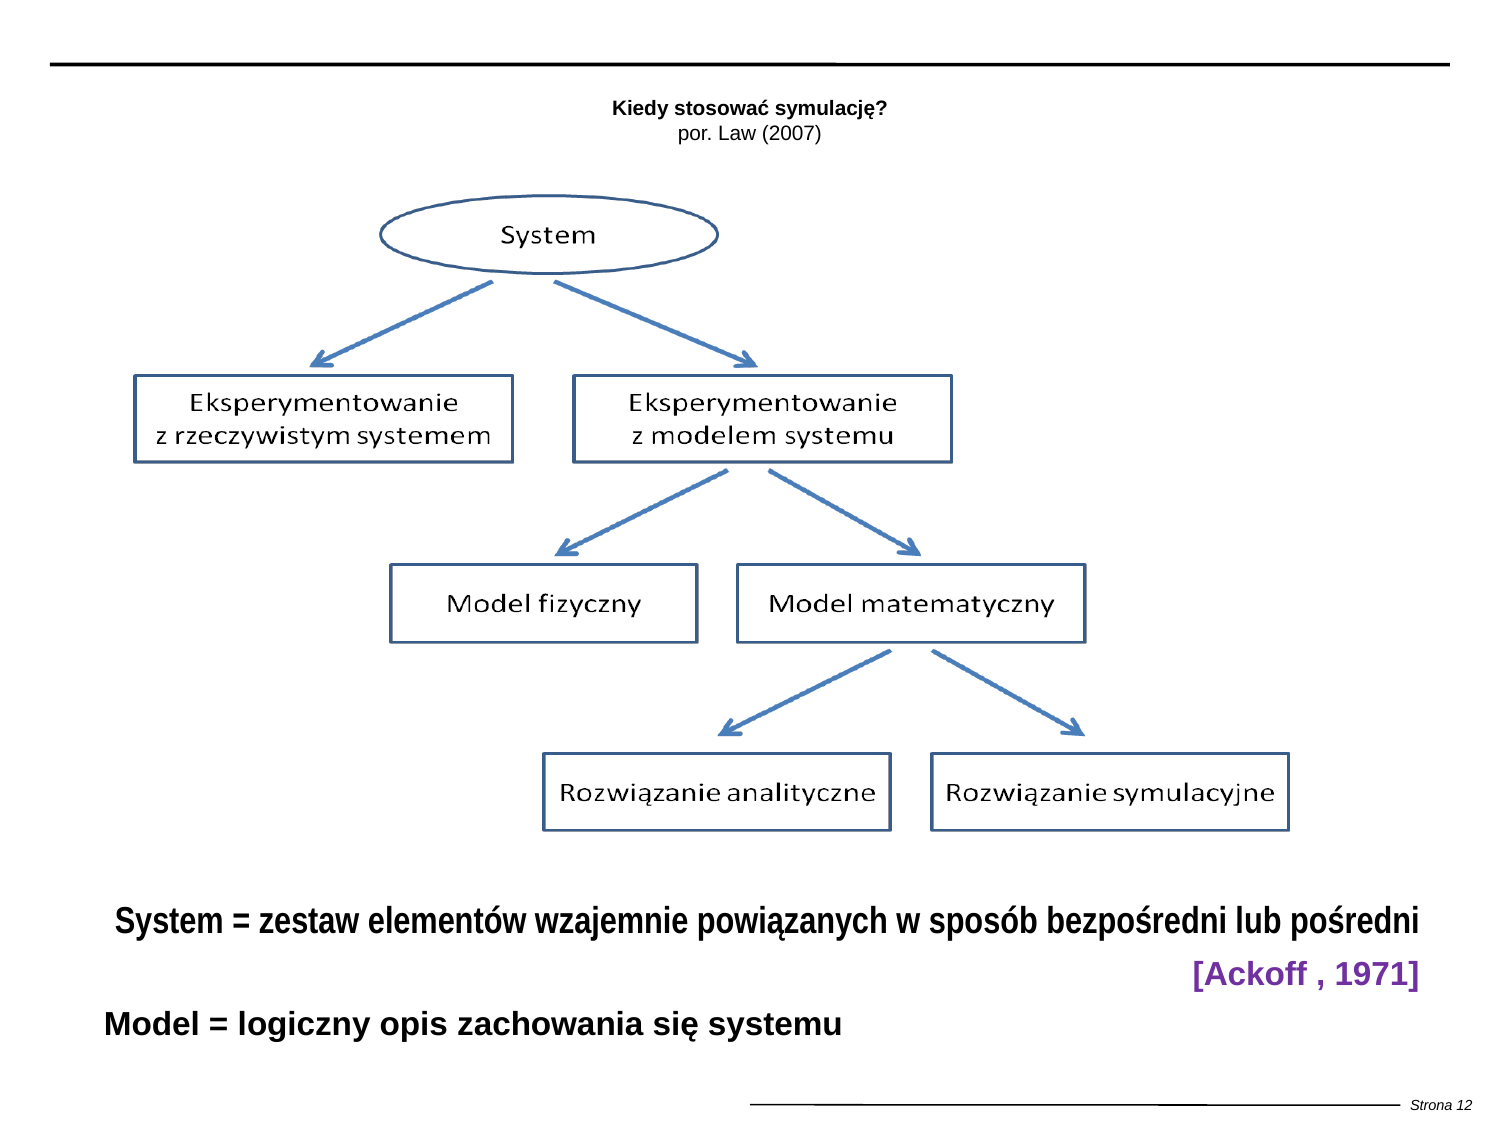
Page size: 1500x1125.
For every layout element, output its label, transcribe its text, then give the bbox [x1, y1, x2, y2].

slide_number 12 [1175, 1088, 1488, 1113]
title Kiedy stosować symulację? por. Law (2007) [321, 87, 1179, 153]
list System = zestaw elementów wzajemnie powiązanych w sposób bezpośredni lub pośredni [Ackoff , 1971] Model = logiczny opis zachowania się systemu [88, 884, 1435, 1069]
picture [132, 193, 1296, 832]
